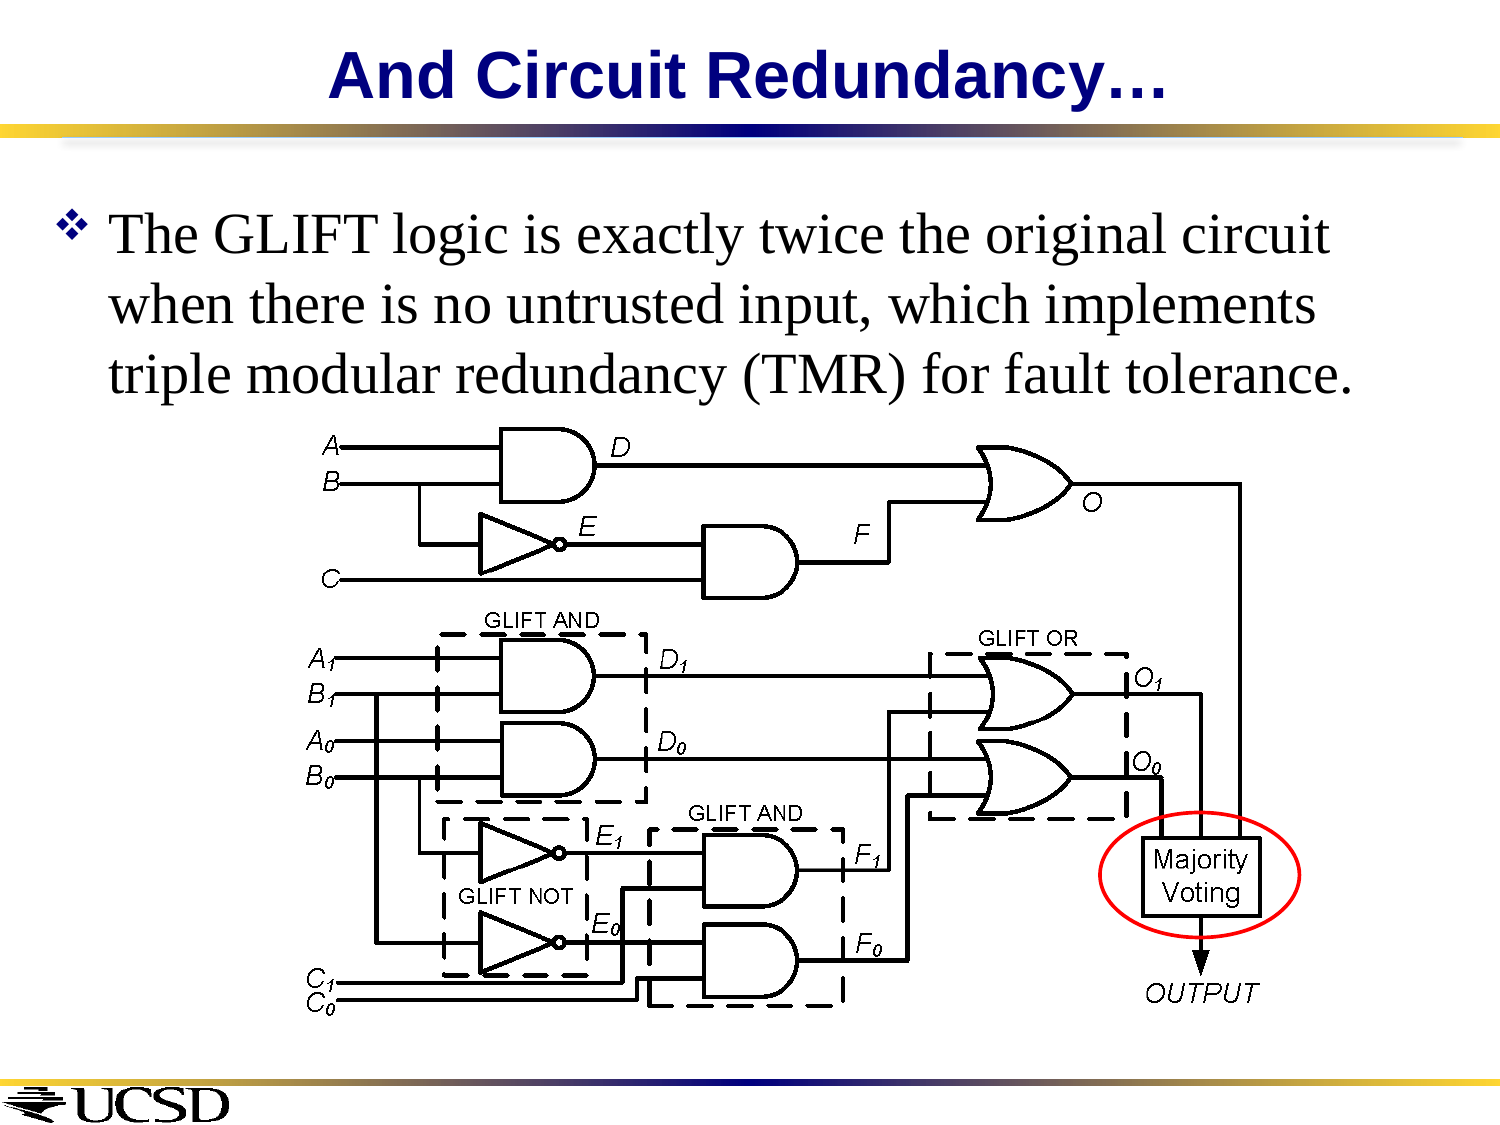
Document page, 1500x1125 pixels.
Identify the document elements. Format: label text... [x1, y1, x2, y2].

list The GLIFT logic is exactly twice the original circuit when there is no untrusted input, which implements triple modular redundancy (TMR) for fault tolerance. [37, 187, 1463, 1017]
title And Circuit Redundancy… [37, 4, 1463, 120]
text_box [1271, 831, 1300, 919]
picture [0, 1087, 229, 1123]
picture [299, 424, 1268, 1017]
